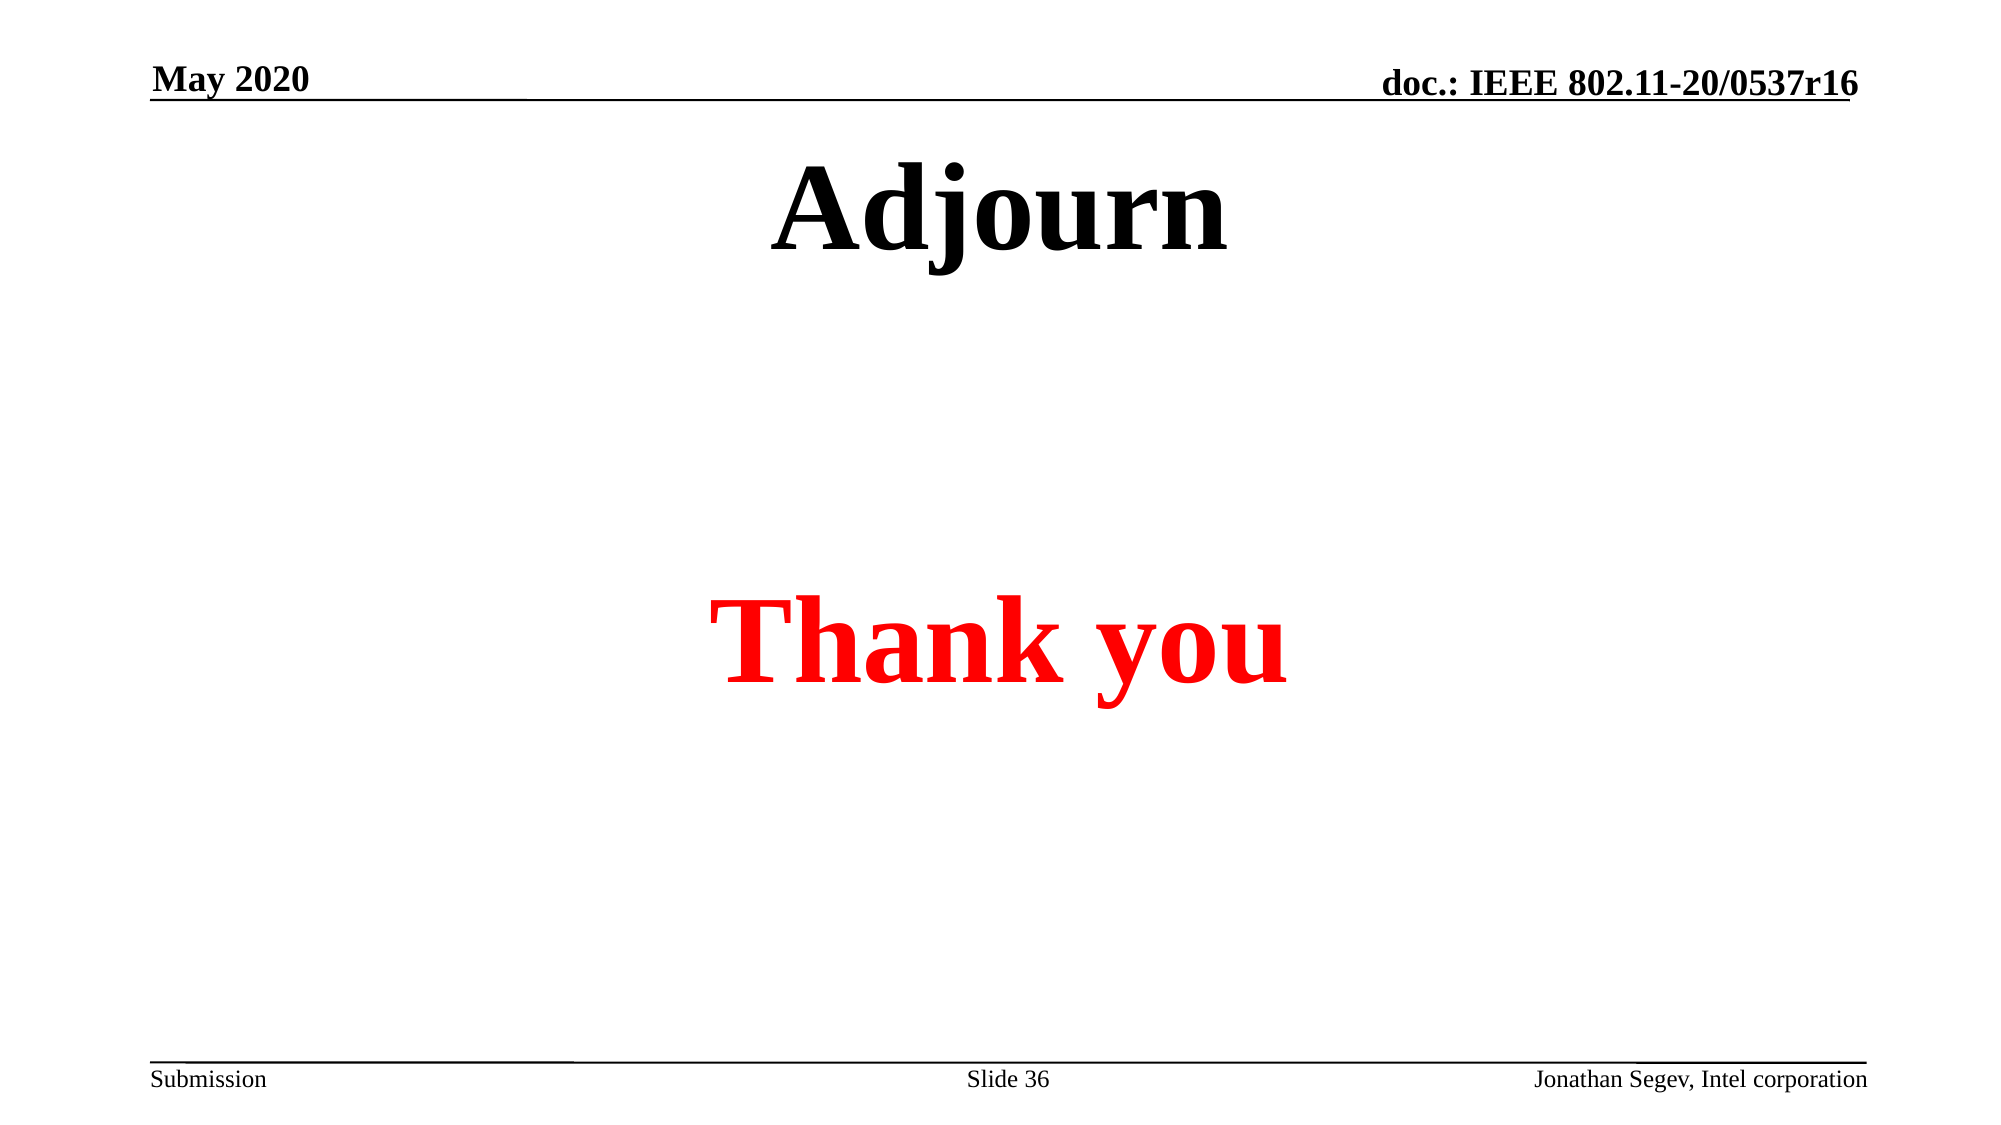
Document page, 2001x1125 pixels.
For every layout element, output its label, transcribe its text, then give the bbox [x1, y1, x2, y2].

footer Jonathan Segev, Intel corporation [1171, 1061, 1869, 1093]
list Thank you [149, 324, 1850, 1000]
slide_number Slide 36 [950, 1061, 1067, 1123]
title Adjourn [149, 112, 1850, 288]
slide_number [152, 54, 563, 100]
